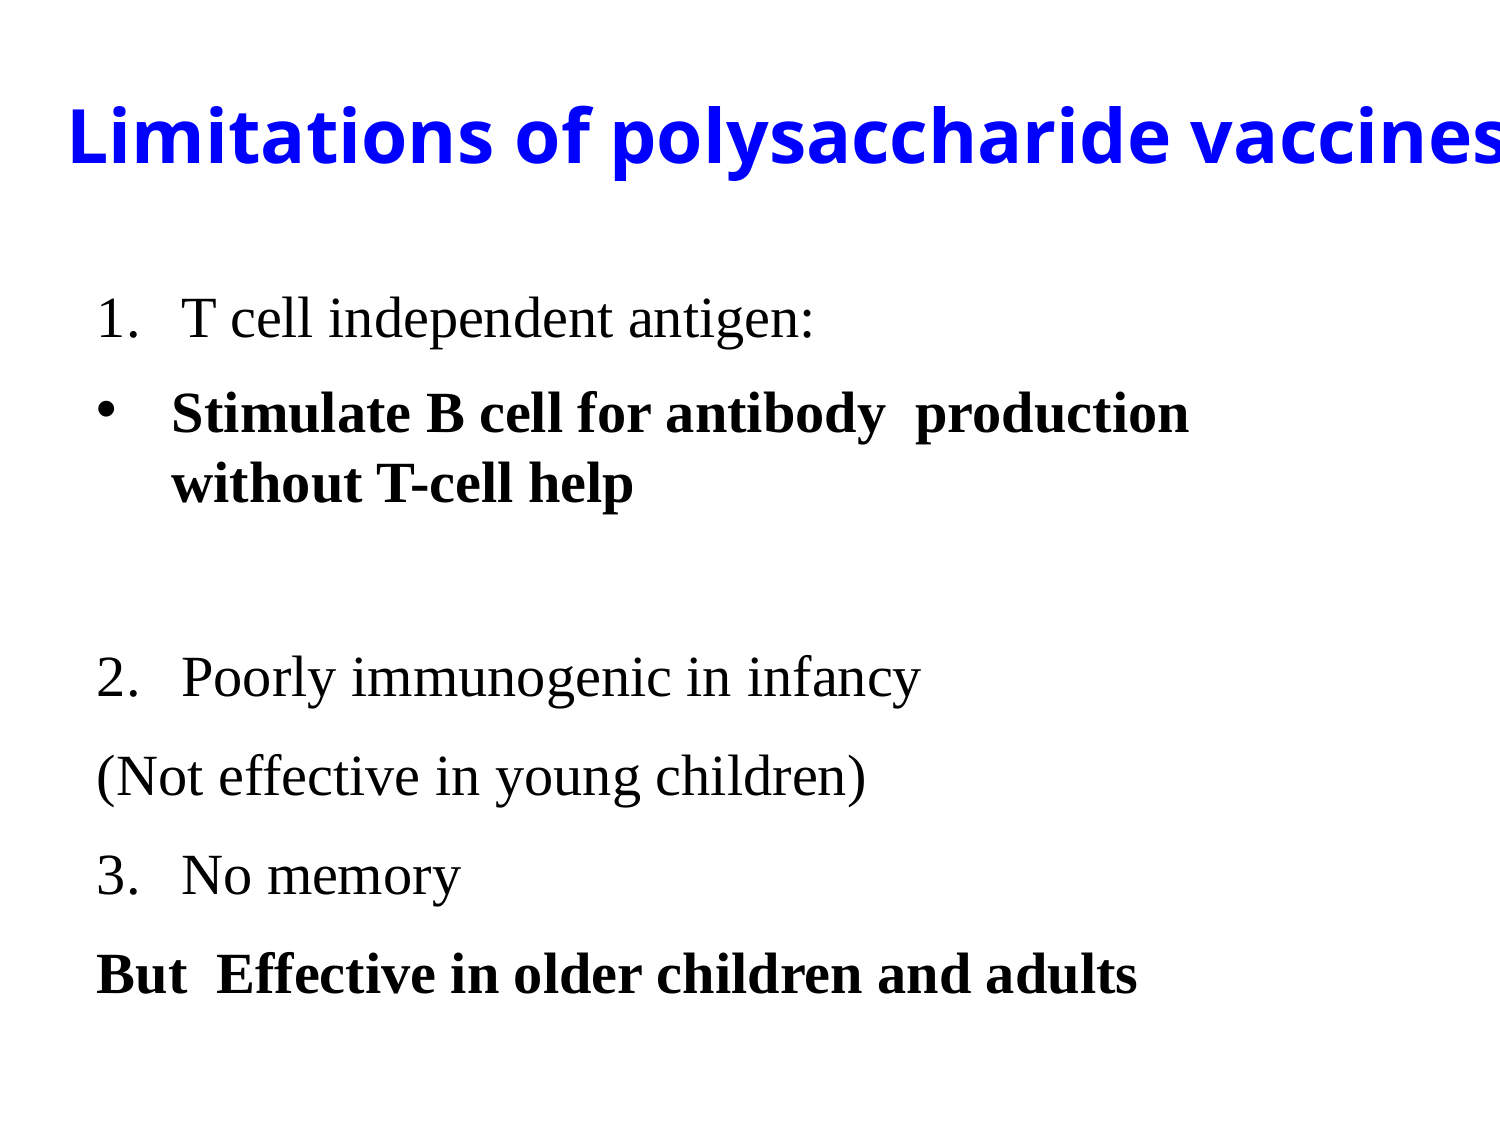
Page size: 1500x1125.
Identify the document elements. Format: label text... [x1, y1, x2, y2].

text_box T cell independent antigen: Stimulate B cell for antibody production without T-cell help Poorly immunogenic in infancy (Not effective in young children) No memory But Effective in older children and adults [82, 271, 1311, 1112]
text_box Limitations of polysaccharide vaccines [51, 81, 1500, 186]
